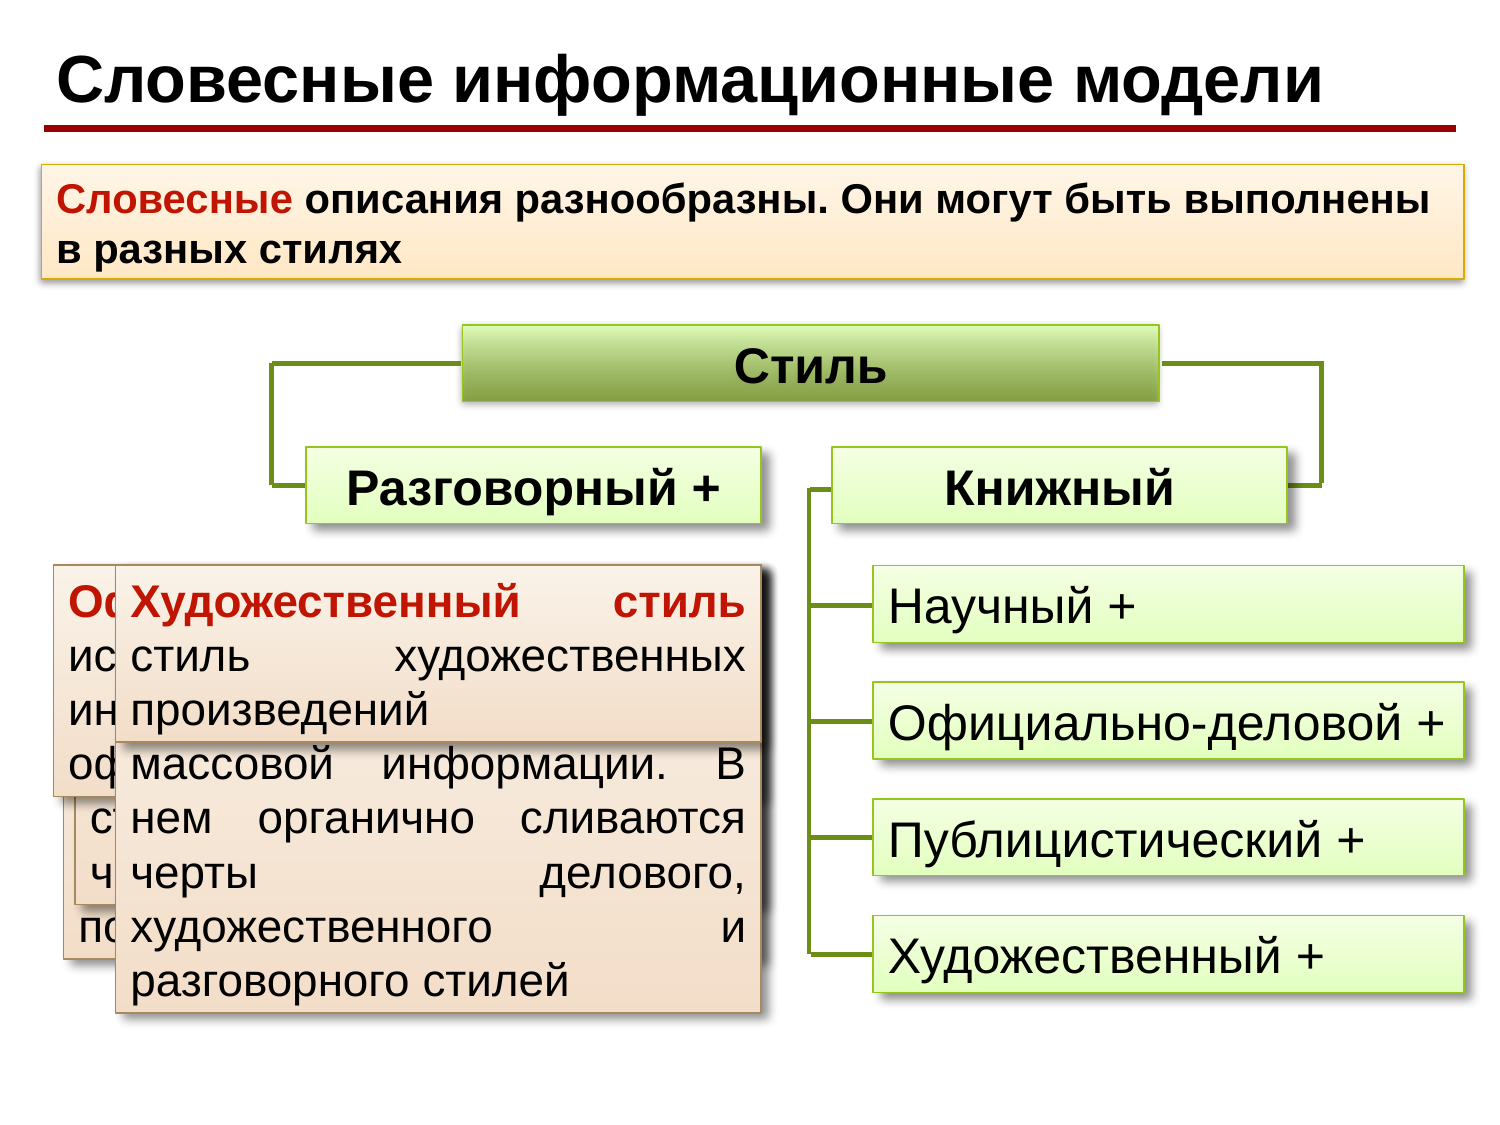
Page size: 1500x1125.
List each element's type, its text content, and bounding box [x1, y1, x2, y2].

text_box Стиль [462, 324, 1160, 402]
text_box Книжный [831, 446, 1288, 524]
text_box Художественный стиль стиль художественных произведений [115, 564, 762, 743]
text_box Официально-деловой стиль используется для сообщения информирования в официальной обстановке [53, 564, 115, 797]
text_box Научный стиль используется для передачи точной научной информации. Наиболее важными качествами научного стиля являются логичность и четкость изложения [74, 811, 115, 905]
text_box Словесные информационные модели [41, 28, 1424, 124]
text_box Публицистический + [872, 798, 1465, 876]
text_box Официально-деловой + [872, 681, 1465, 760]
text_box Разговорный стиль используется в повседневной жизни: люди делятся с окружающими своими мыслями и чувствами, обмениваются информацией по бытовым вопросам [63, 810, 115, 960]
text_box Научный + [872, 565, 1465, 643]
text_box Художественный + [872, 915, 1465, 993]
text_box Разговорный + [305, 446, 762, 524]
text_box Публицистический стиль служит для воздействия на людей через средства массовой информации. В нем органично сливаются черты делового, художественного и разговорного стилей [115, 743, 762, 1014]
text_box Словесные описания разнообразны. Они могут быть выполнены в разных стилях [41, 164, 1465, 280]
